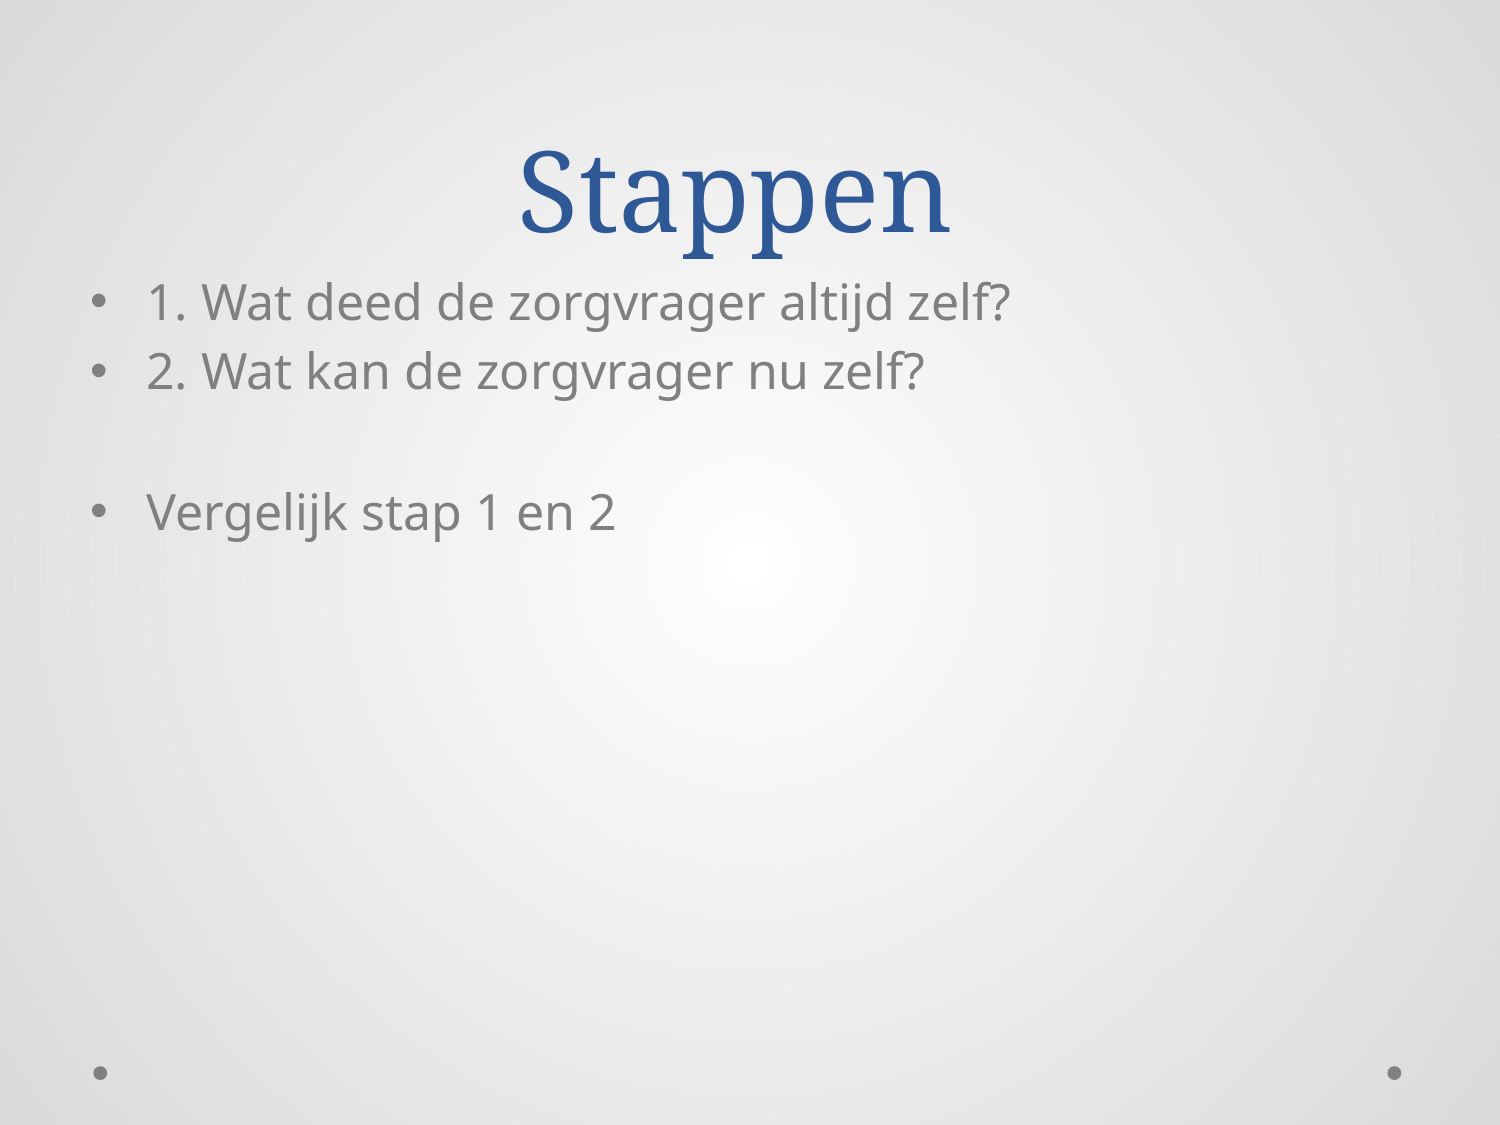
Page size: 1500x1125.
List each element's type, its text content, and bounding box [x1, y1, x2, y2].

list 1. Wat deed de zorgvrager altijd zelf? 2. Wat kan de zorgvrager nu zelf? Vergelijk stap 1 en 2 [75, 263, 1425, 1005]
title Stappen [75, 0, 1425, 263]
